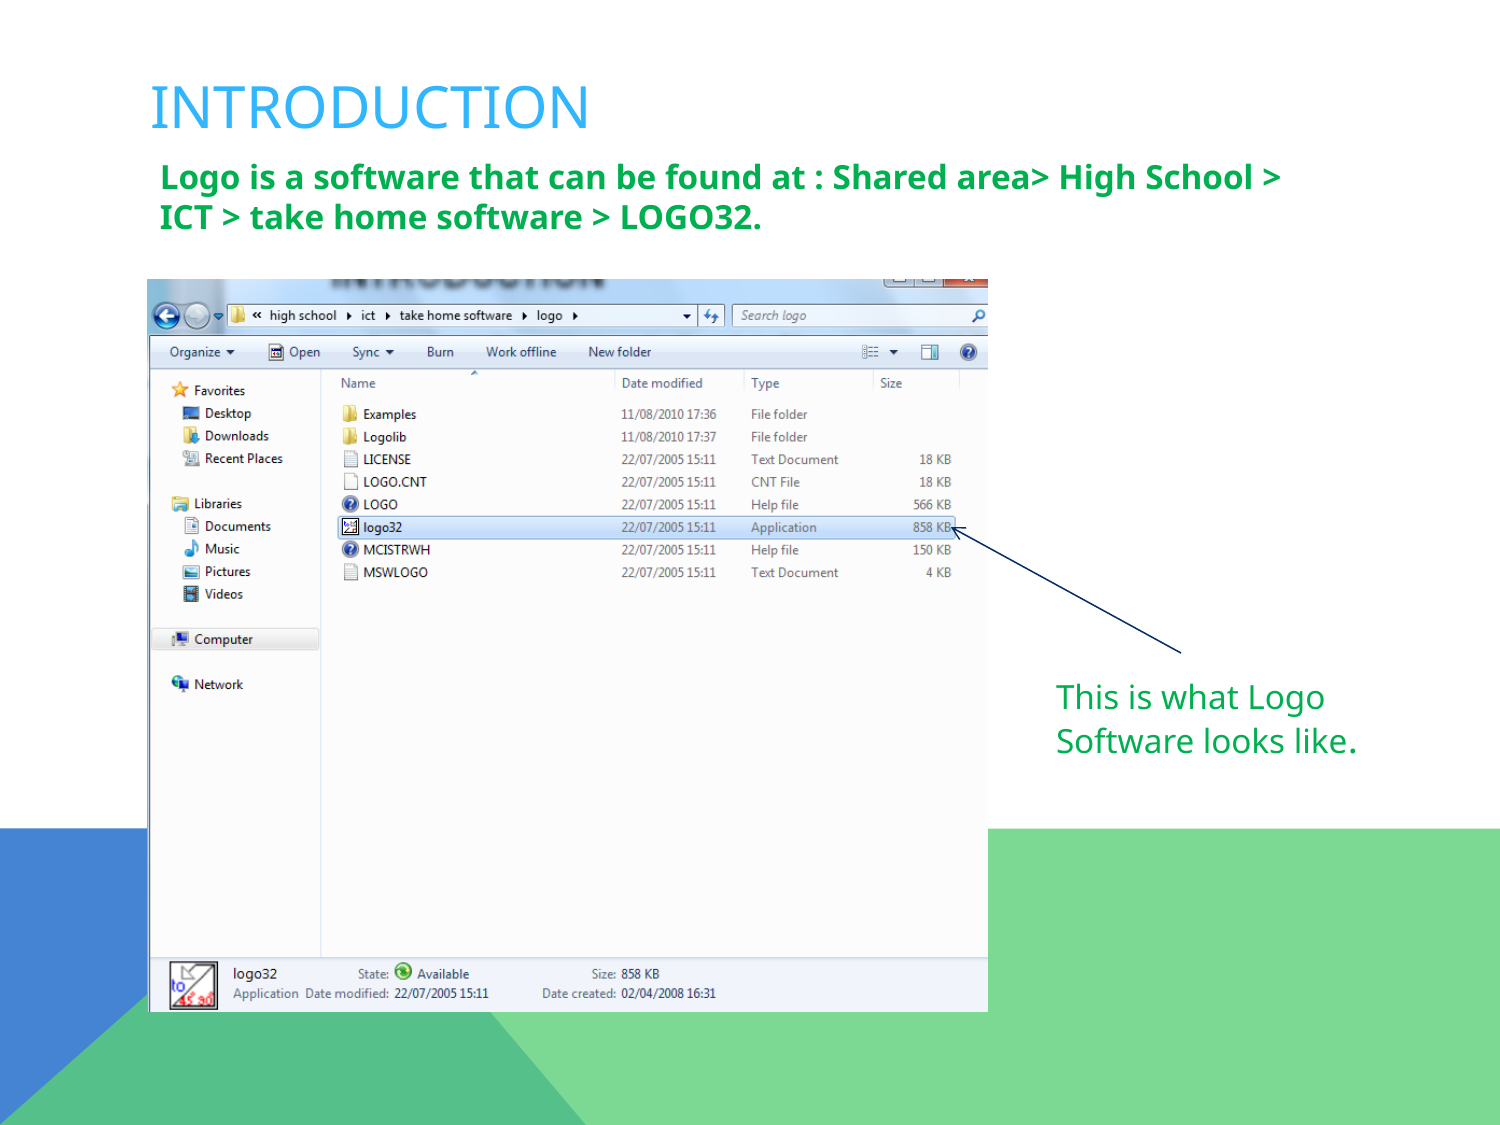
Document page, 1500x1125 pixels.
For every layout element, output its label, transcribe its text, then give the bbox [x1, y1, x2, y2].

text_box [950, 526, 1182, 654]
title Introduction [135, 60, 1369, 150]
list Logo is a software that can be found at : Shared area> High School > ICT > take home software > LOGO32. [88, 149, 1323, 737]
text_box This is what Logo Software looks like. [1041, 668, 1455, 769]
picture [147, 279, 988, 1013]
